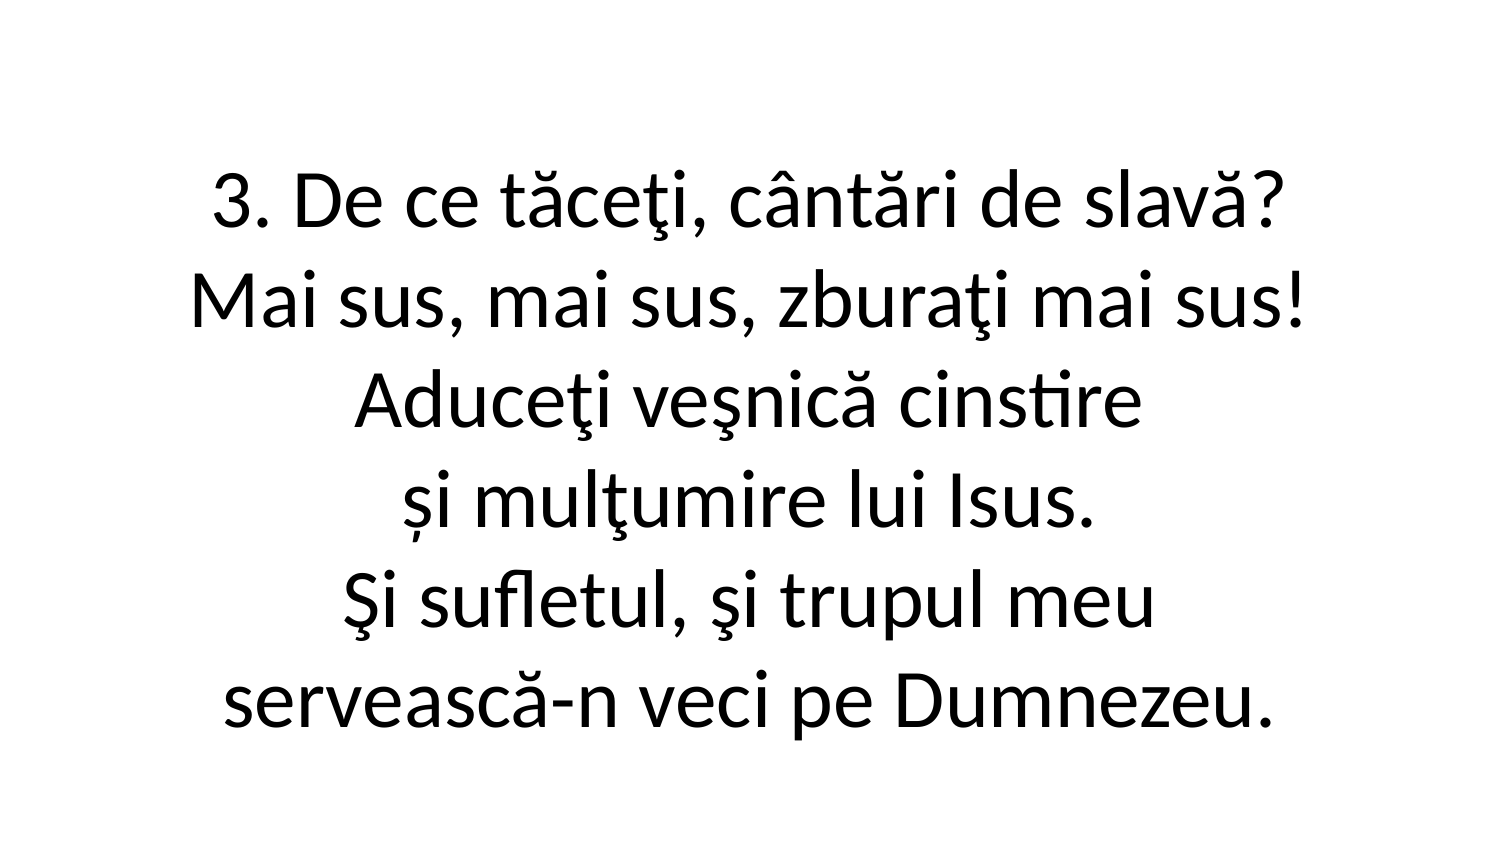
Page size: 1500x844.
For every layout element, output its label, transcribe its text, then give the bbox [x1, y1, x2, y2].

text_box 3. De ce tăceţi, cântări de slavă? Mai sus, mai sus, zburaţi mai sus! Aduceţi veşnică cinstire și mulţumire lui Isus. Şi sufletul, şi trupul meu servească-n veci pe Dumnezeu. [173, 92, 1326, 752]
